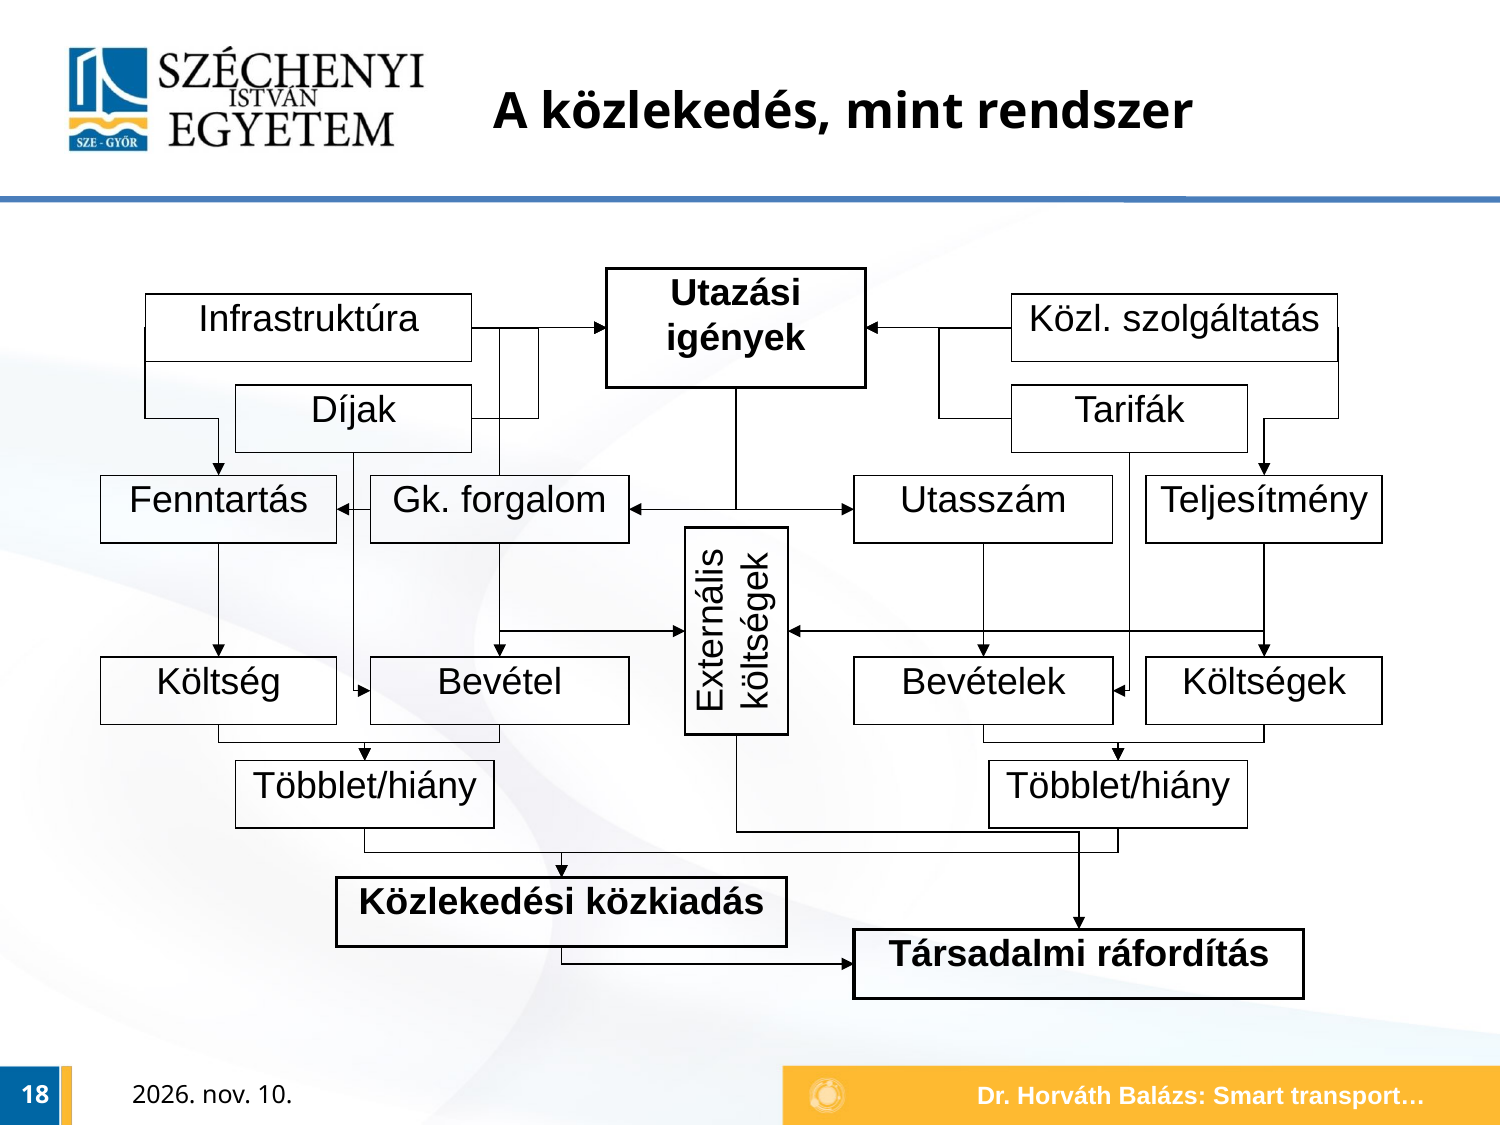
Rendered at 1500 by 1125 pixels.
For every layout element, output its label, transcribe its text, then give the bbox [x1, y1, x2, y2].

slide_number 2014. szeptember 10. [117, 1065, 550, 1125]
slide_number 18 [0, 1065, 71, 1125]
title A közlekedés, mint rendszer [478, 45, 1425, 173]
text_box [100, 267, 1383, 999]
footer Dr. Horváth Balázs: Smart transport… [878, 1065, 1442, 1125]
picture [0, 0, 1500, 196]
picture [0, 203, 1500, 1125]
